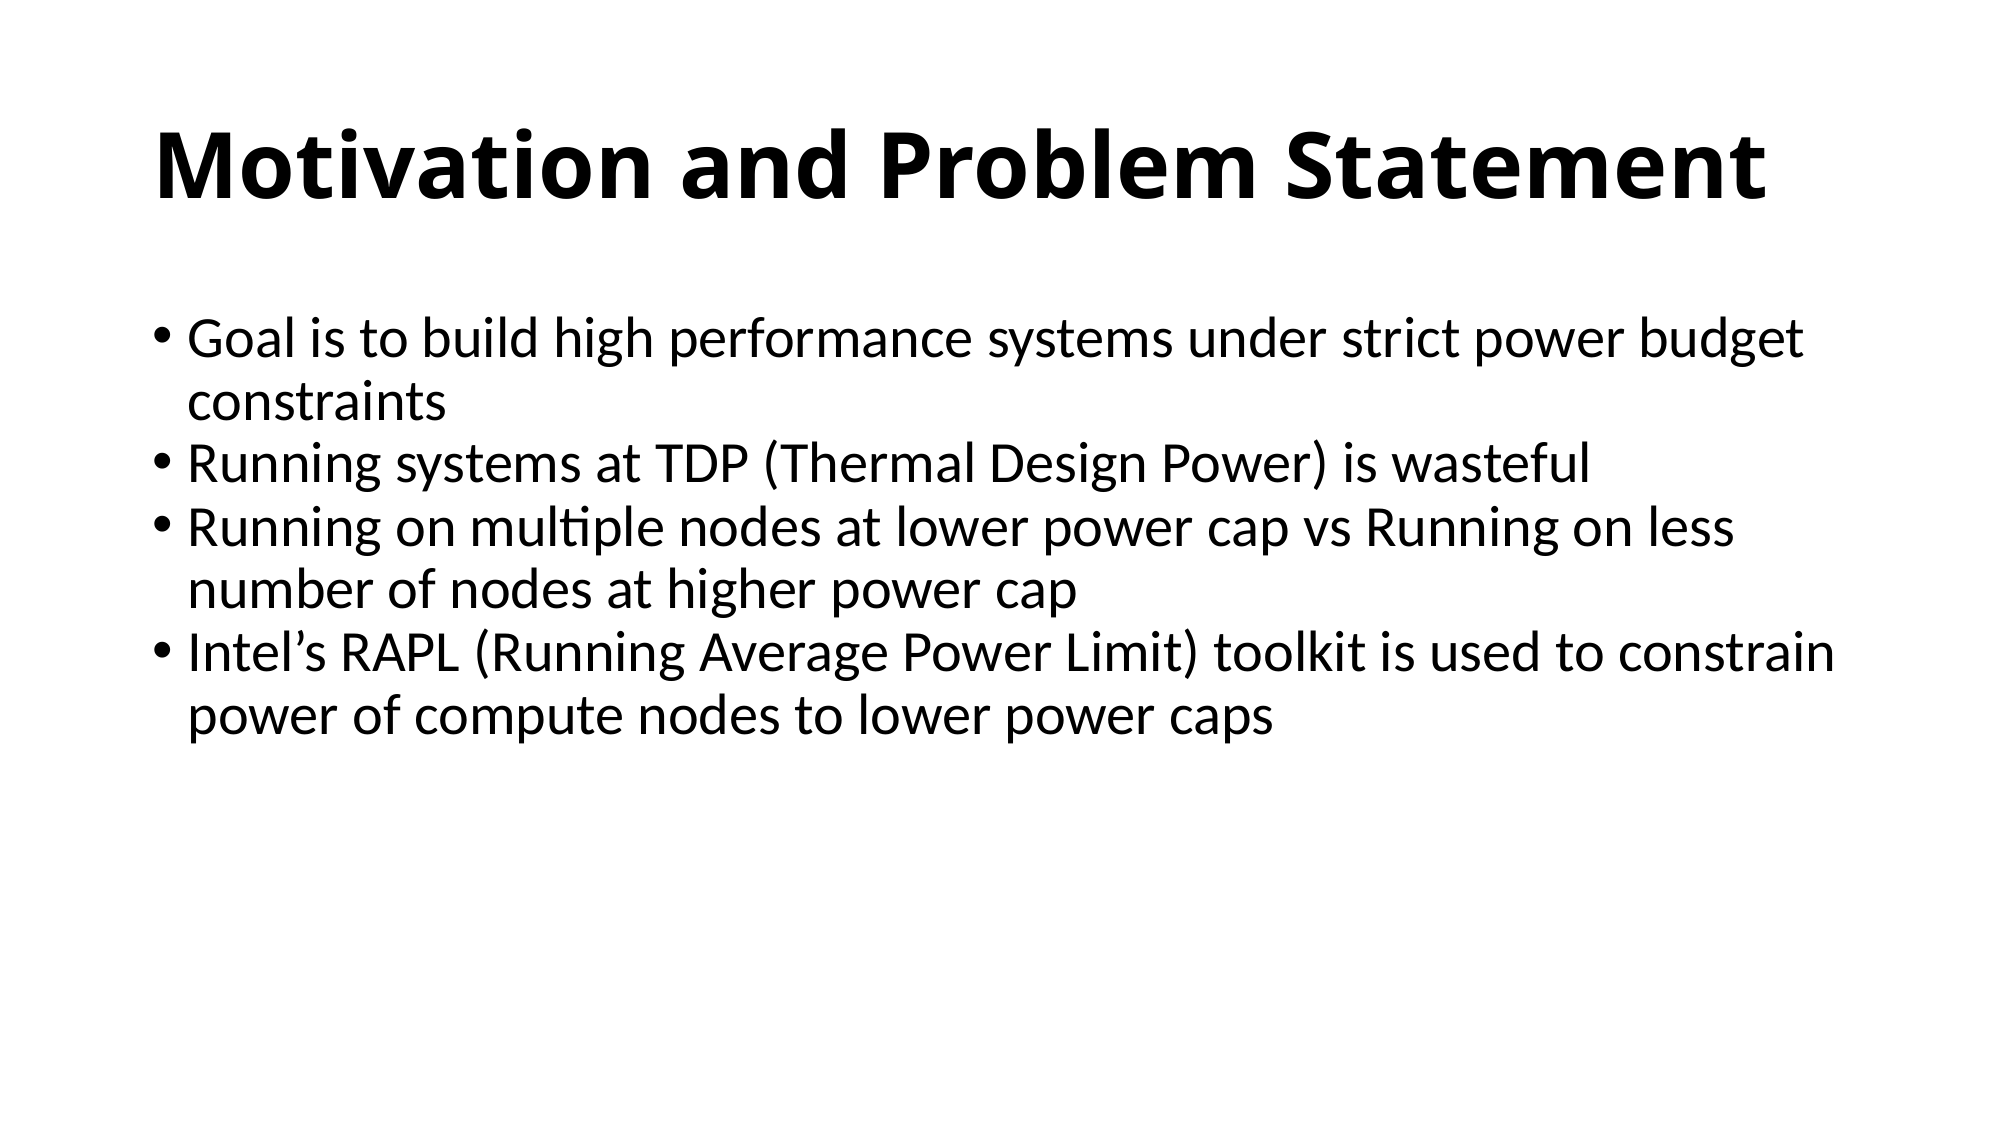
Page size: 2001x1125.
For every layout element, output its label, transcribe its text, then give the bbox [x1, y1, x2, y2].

text_box Motivation and Problem Statement [137, 59, 1863, 278]
text_box Goal is to build high performance systems under strict power budget constraints Running systems at TDP (Thermal Design Power) is wasteful Running on multiple nodes at lower power cap vs Running on less number of nodes at higher power cap Intel’s RAPL (Running Average Power Limit) toolkit is used to constrain power of compute nodes to lower power caps [137, 299, 1863, 1014]
